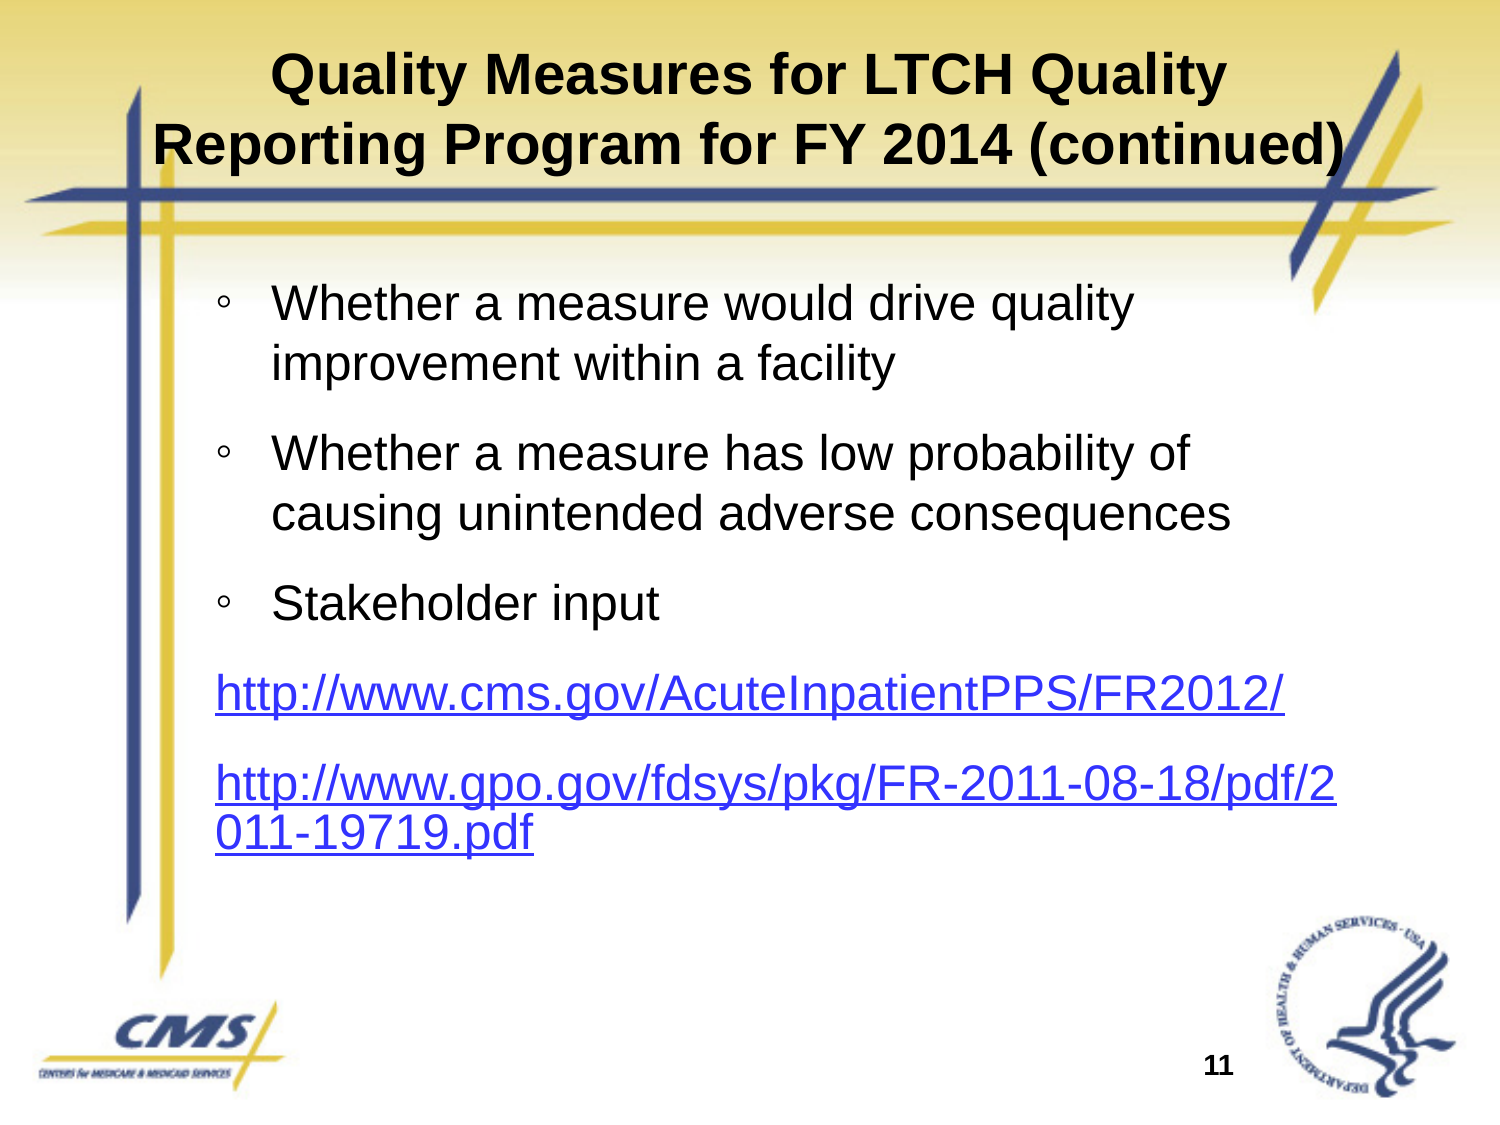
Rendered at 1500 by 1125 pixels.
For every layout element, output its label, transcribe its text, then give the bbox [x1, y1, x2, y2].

picture [0, 0, 1500, 1125]
list Whether a measure would drive quality improvement within a facility Whether a measure has low probability of causing unintended adverse consequences Stakeholder input http://www.cms.gov/AcuteInpatientPPS/FR2012/ http://www.gpo.gov/fdsys/pkg/FR-2011-08-18/pdf/2011-19719.pdf [199, 262, 1376, 988]
title Quality Measures for LTCH Quality Reporting Program for FY 2014 (continued) [112, 12, 1388, 201]
